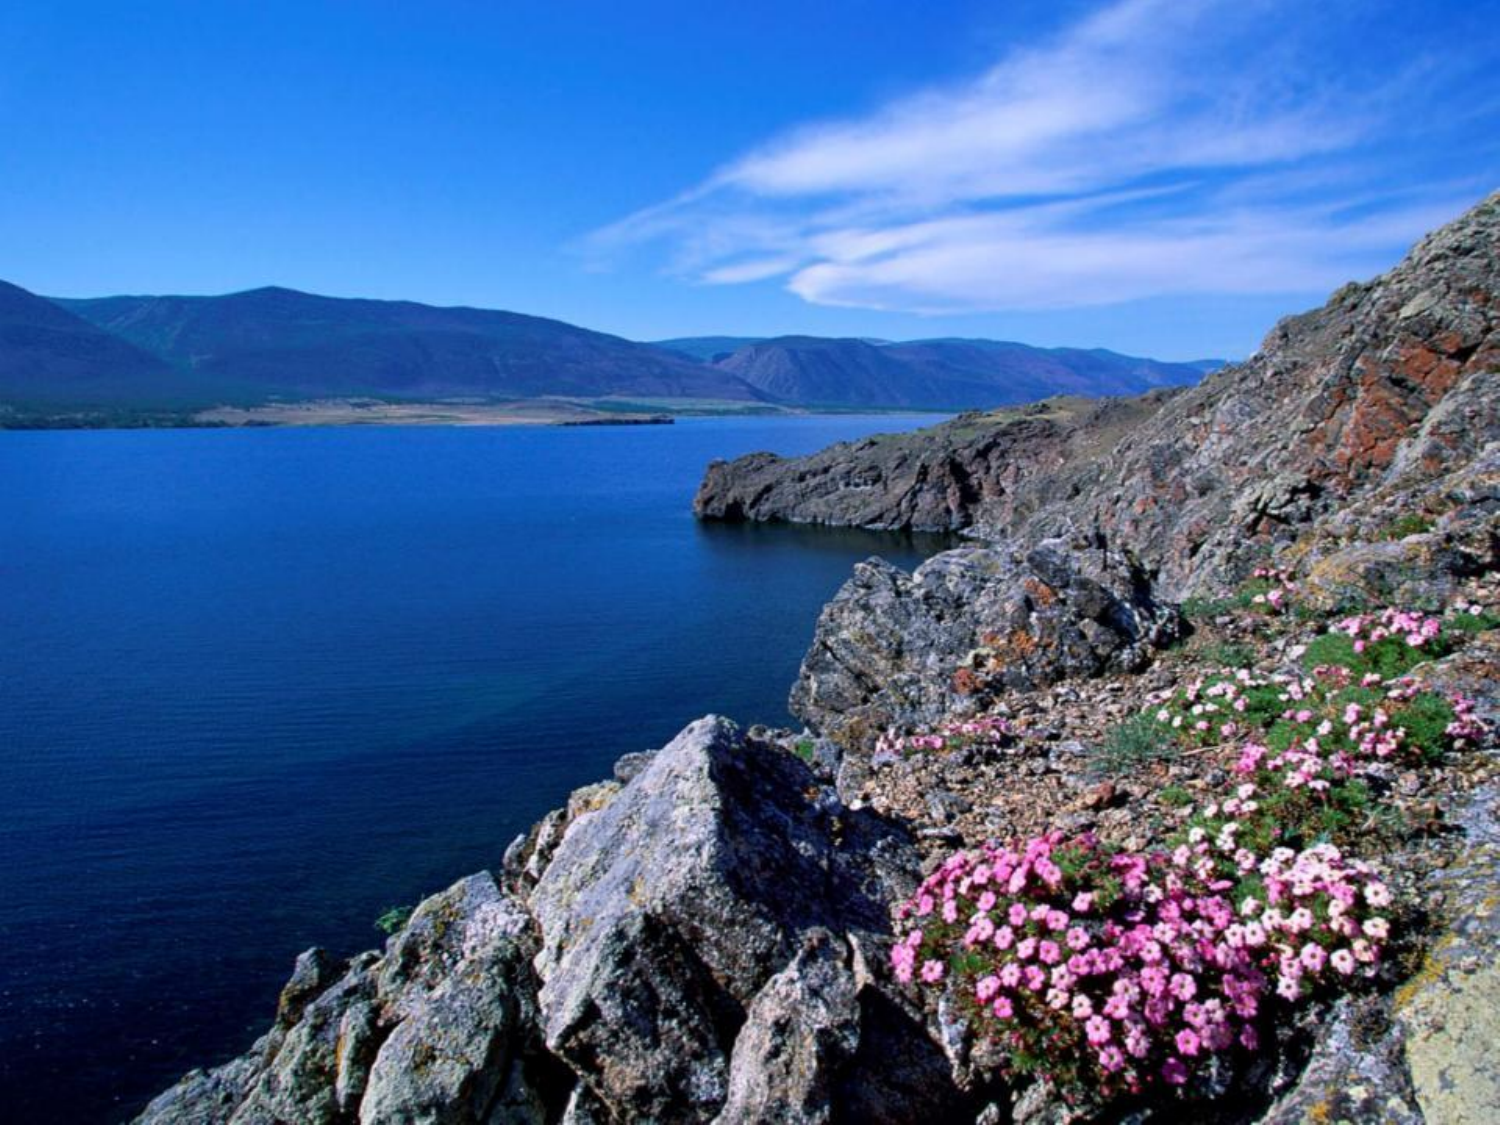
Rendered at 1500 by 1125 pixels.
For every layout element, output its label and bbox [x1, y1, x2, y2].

list [0, 0, 1500, 1125]
